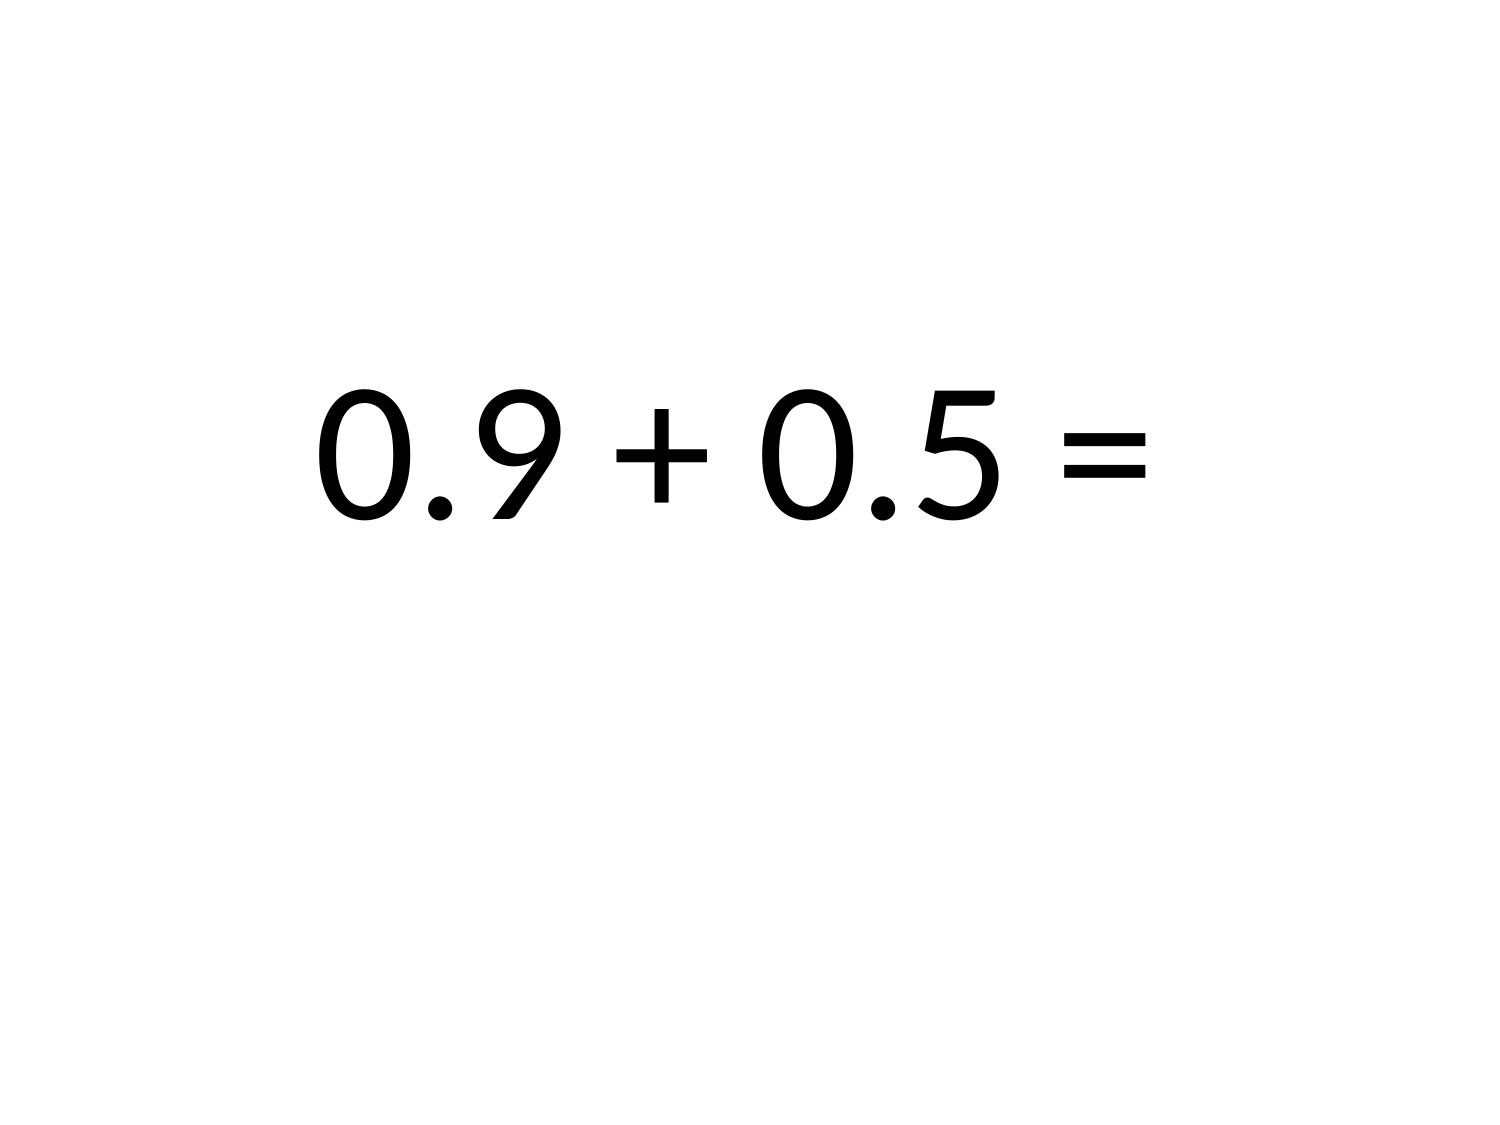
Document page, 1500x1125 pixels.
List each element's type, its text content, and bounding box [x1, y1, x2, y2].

text_box 0.9 + 0.5 = [300, 312, 1225, 568]
